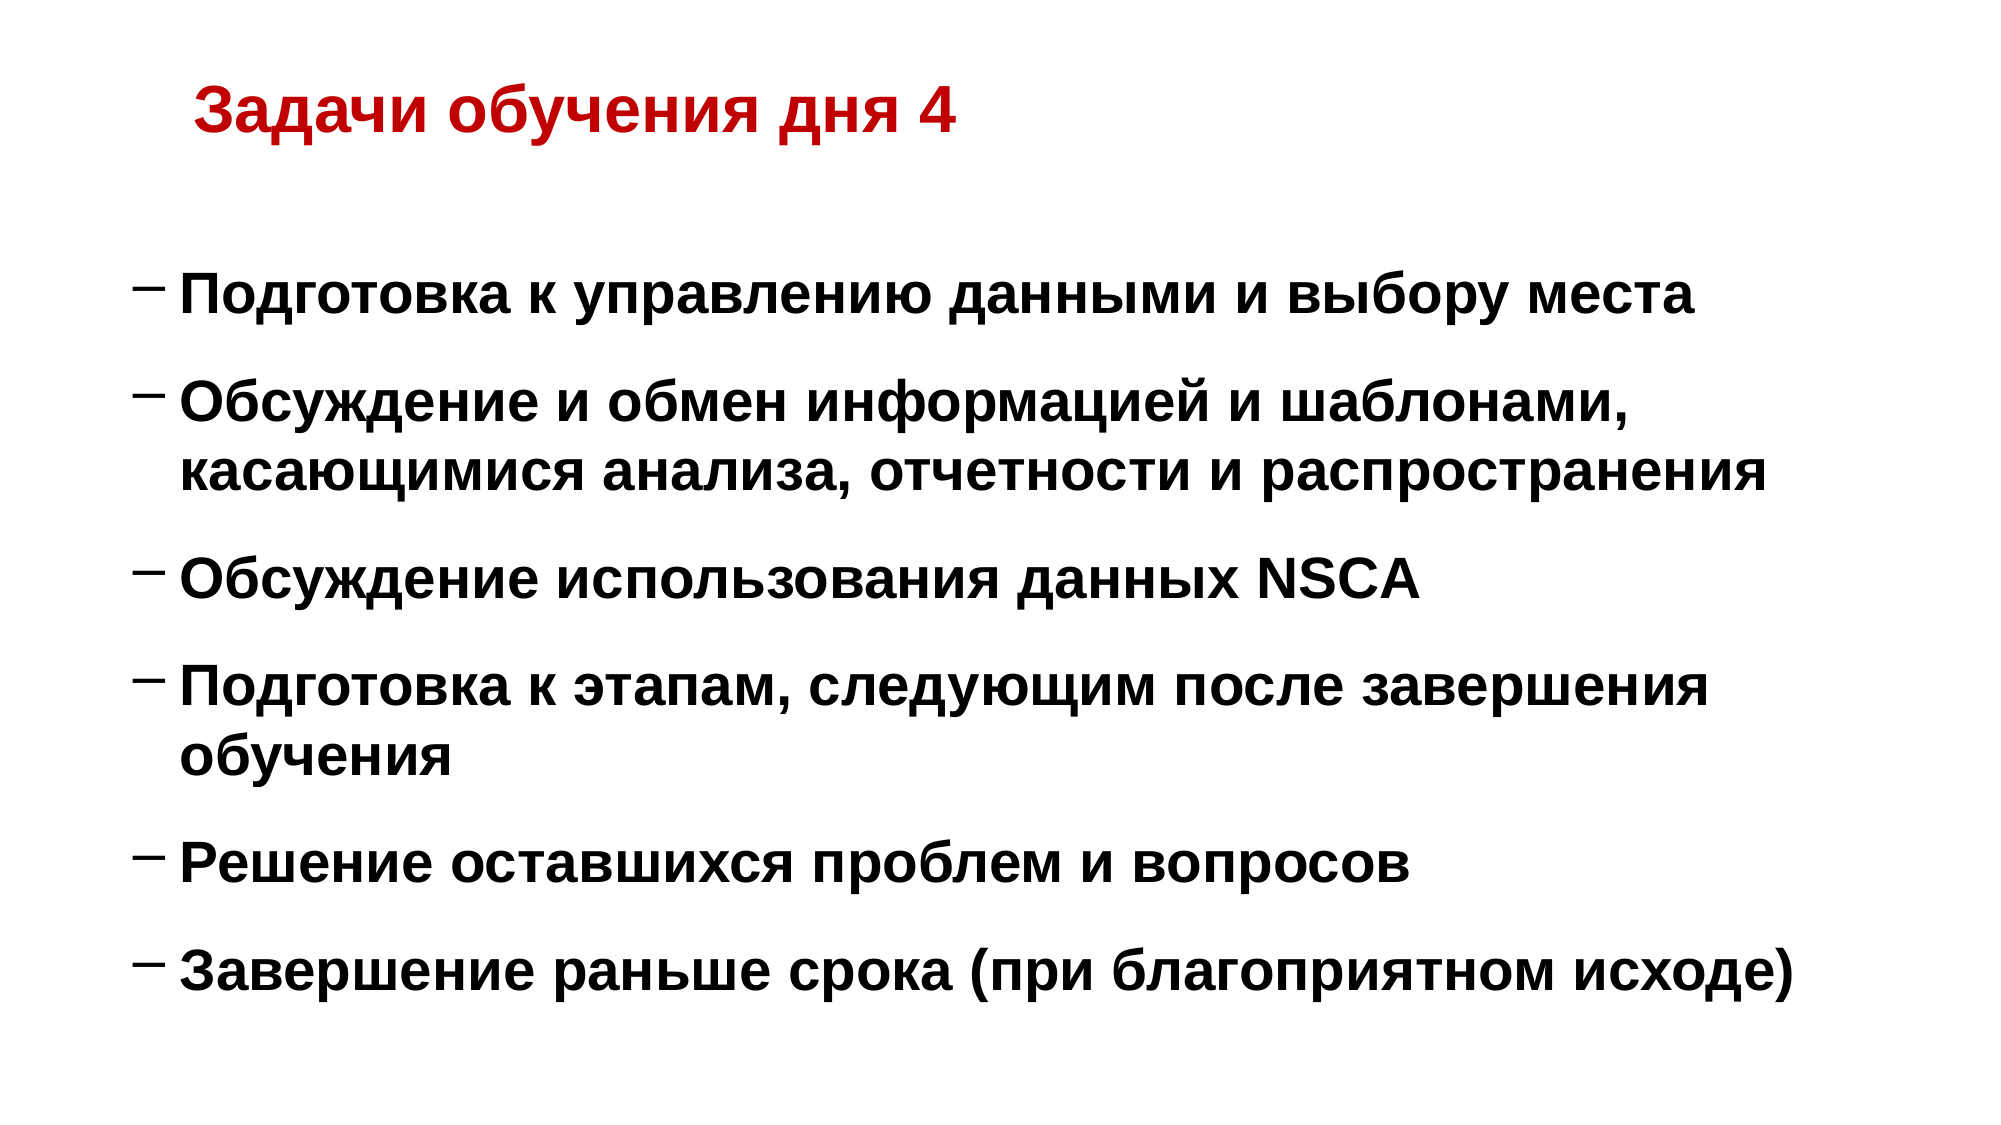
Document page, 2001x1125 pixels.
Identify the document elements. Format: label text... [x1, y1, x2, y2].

subtitle Подготовка к управлению данными и выбору места Обсуждение и обмен информацией и шаблонами, касающимися анализа, отчетности и распространения Обсуждение использования данных NSCA Подготовка к этапам, следующим после завершения обучения Решение оставшихся проблем и вопросов Завершение раньше срока (при благоприятном исходе) [42, 247, 1958, 1068]
text_box Задачи обучения дня 4 [168, 57, 1869, 154]
